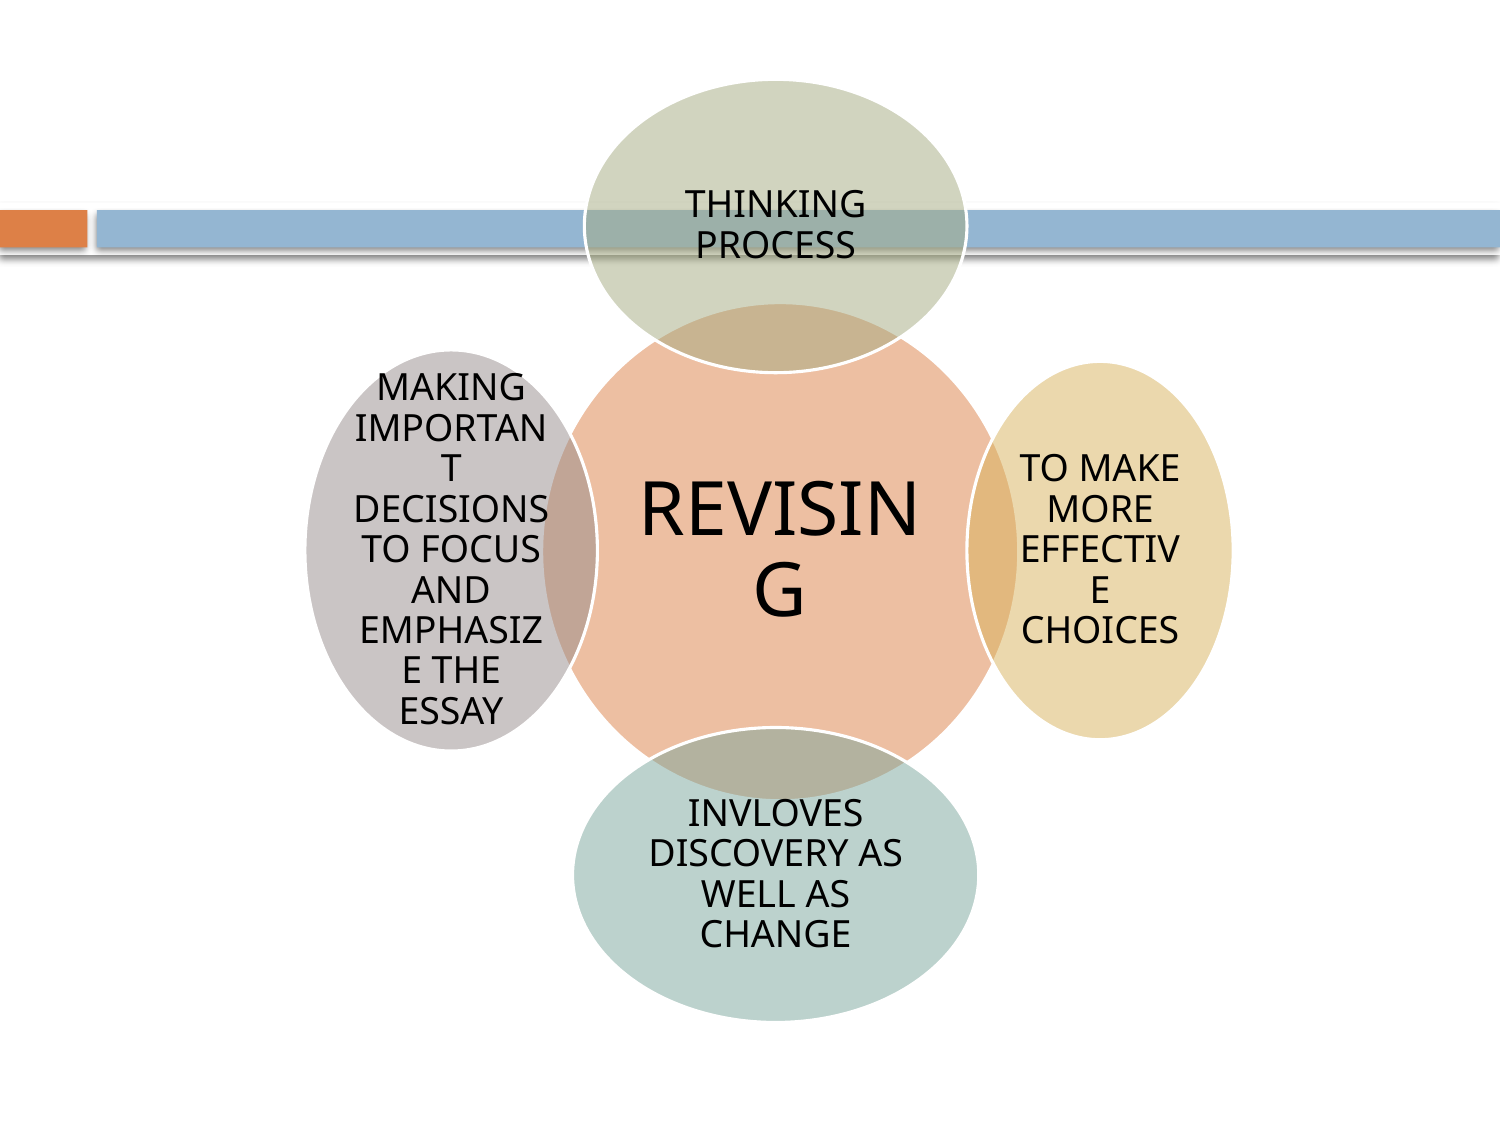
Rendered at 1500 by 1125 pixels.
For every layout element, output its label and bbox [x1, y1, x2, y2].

list [99, 101, 1439, 1001]
